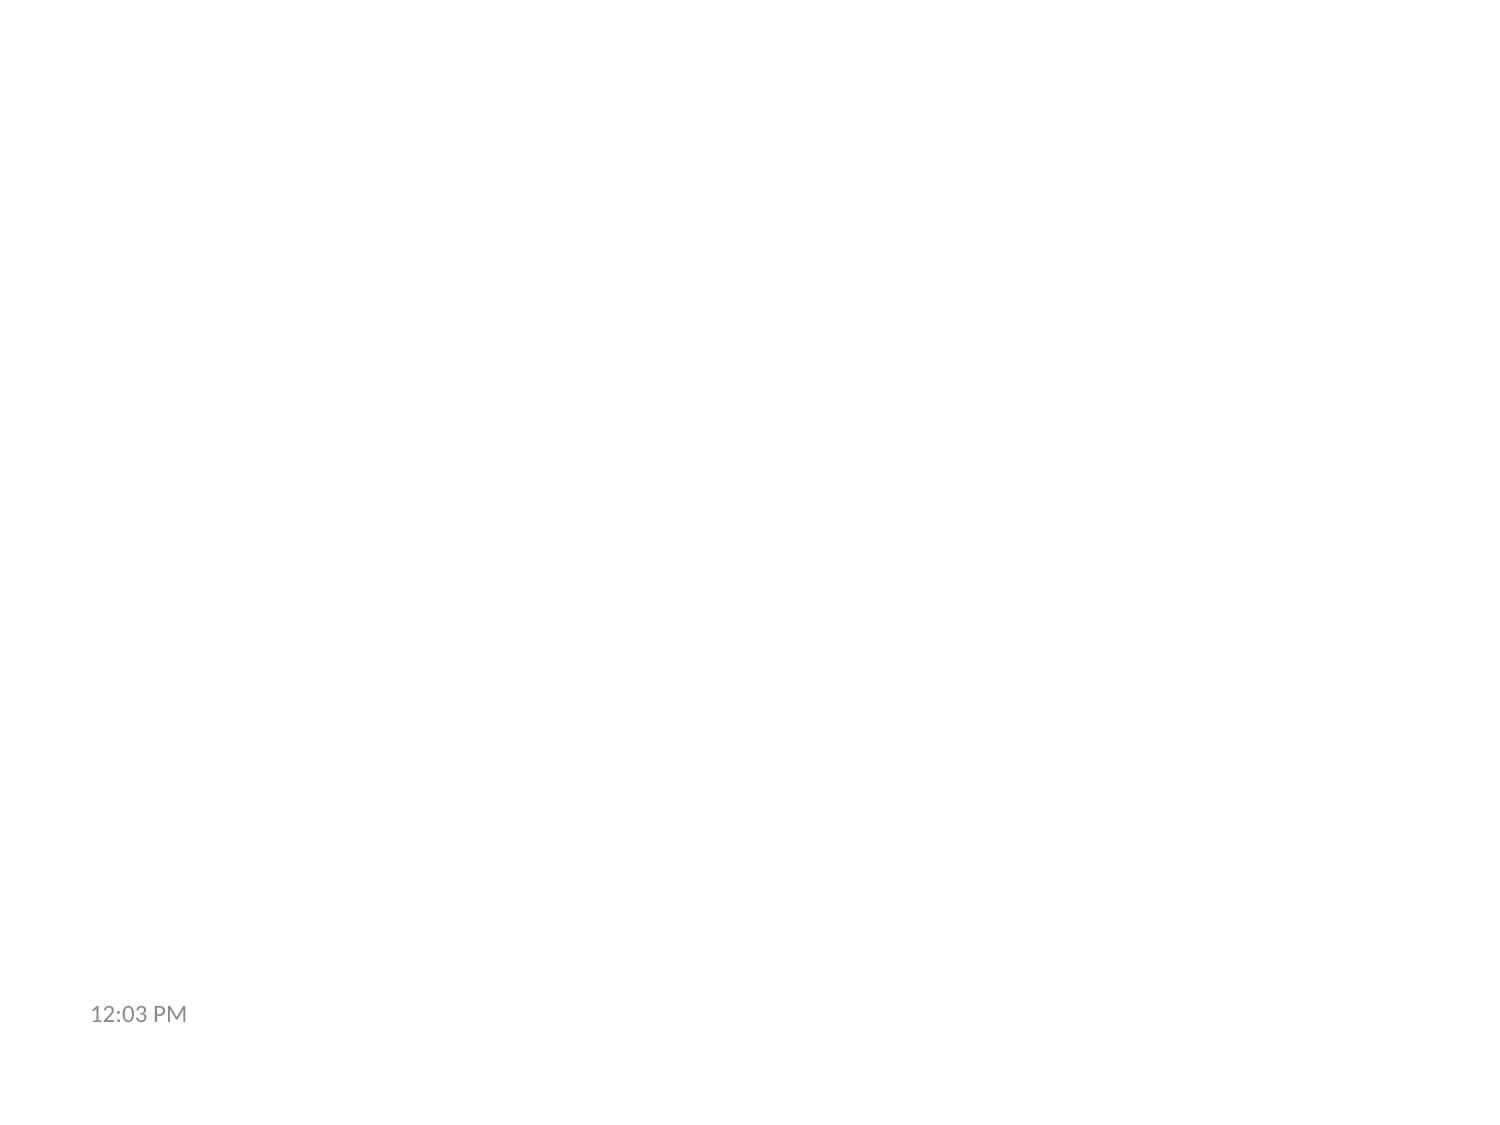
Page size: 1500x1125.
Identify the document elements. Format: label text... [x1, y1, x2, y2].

text_box 3:35 PM [75, 982, 425, 1043]
